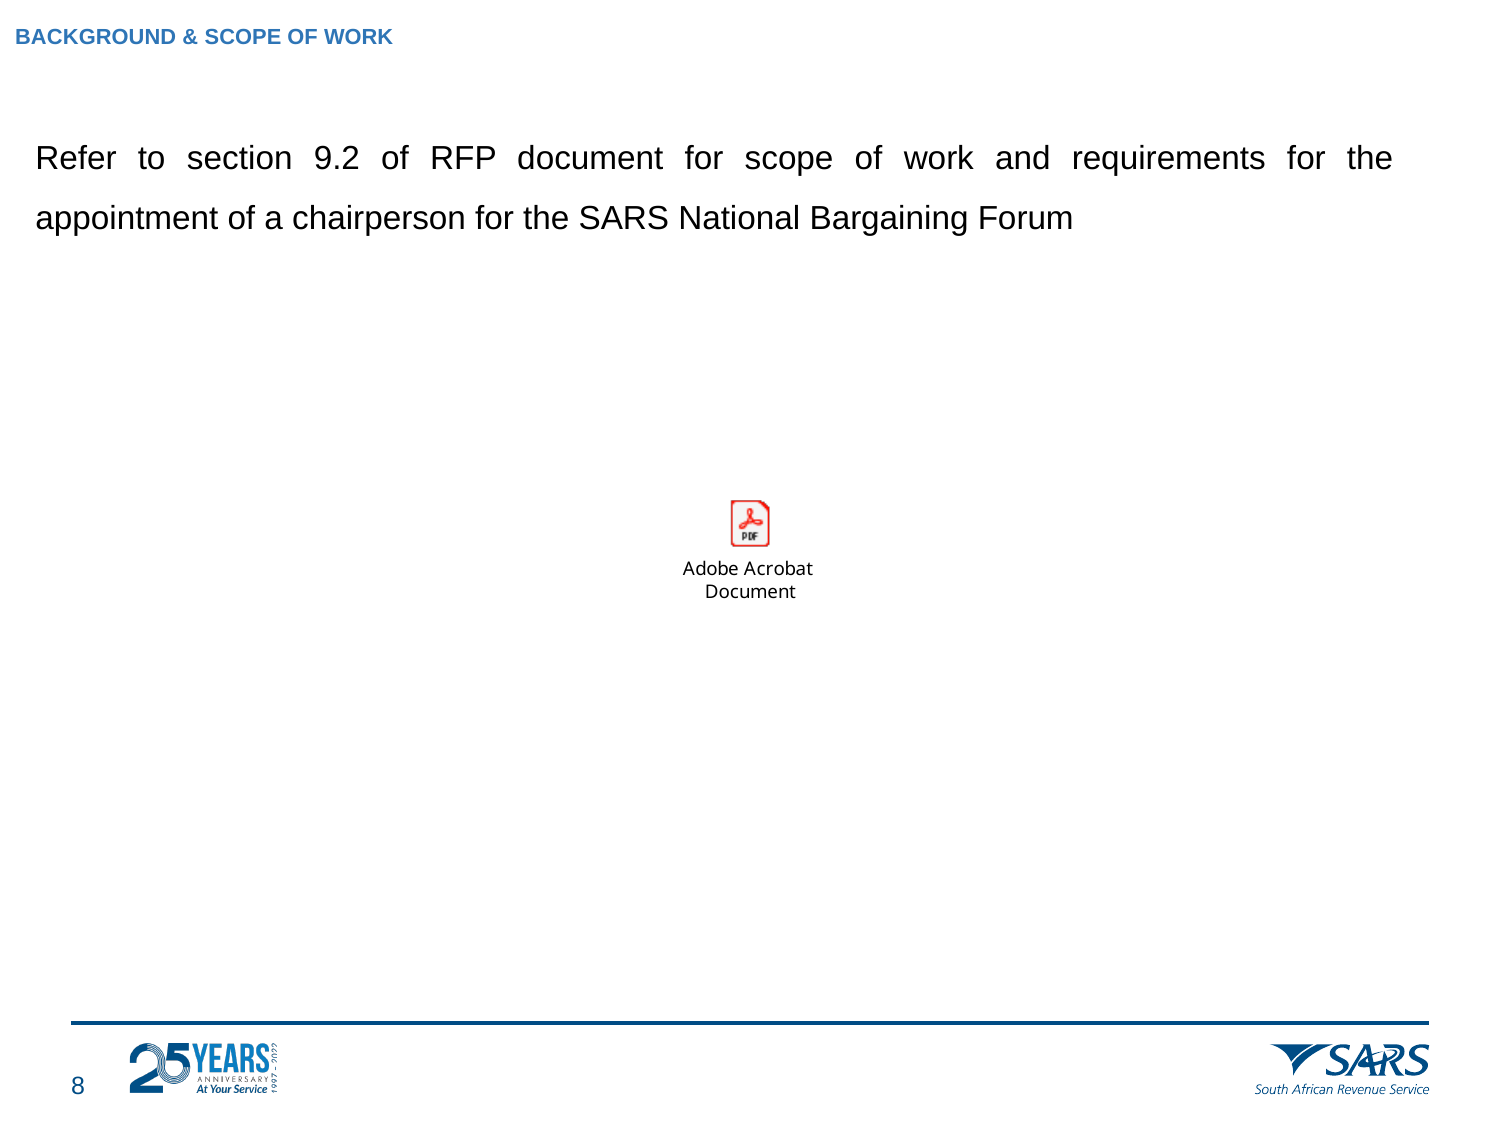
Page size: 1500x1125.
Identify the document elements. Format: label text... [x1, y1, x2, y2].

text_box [674, 499, 825, 626]
slide_number 7 [56, 1054, 394, 1115]
title BACKGROUND & SCOPE OF WORK [0, 18, 1294, 106]
text_box Refer to section 9.2 of RFP document for scope of work and requirements for the appointment of a chairperson for the SARS National Bargaining Forum [20, 109, 1410, 244]
